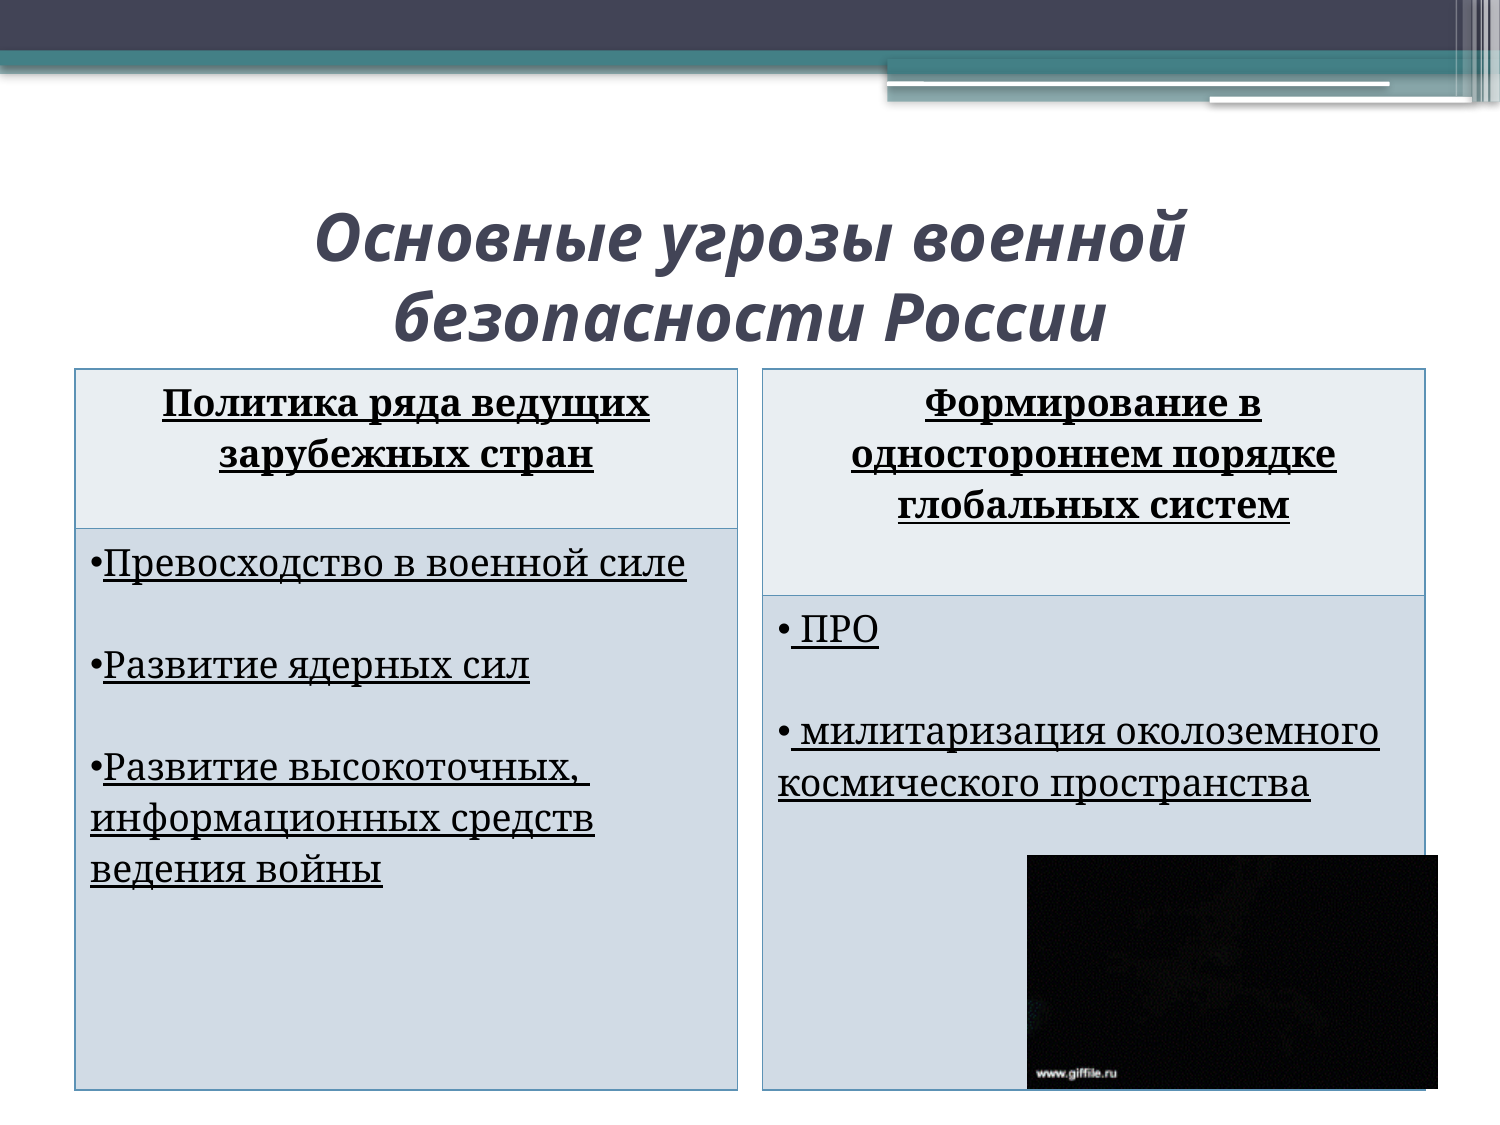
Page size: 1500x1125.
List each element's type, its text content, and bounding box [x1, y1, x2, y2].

table_cell ПРО милитаризация околоземного космического пространства [763, 596, 1424, 1089]
table_header Политика ряда ведущих зарубежных стран [76, 370, 737, 528]
table_header Формирование в одностороннем порядке глобальных систем [763, 370, 1424, 595]
title Основные угрозы военной безопасности России [75, 187, 1425, 363]
table_cell Превосходство в военной силе Развитие ядерных сил Развитие высокоточных, информационных средств ведения войны [76, 529, 737, 1089]
picture [1027, 855, 1438, 1089]
